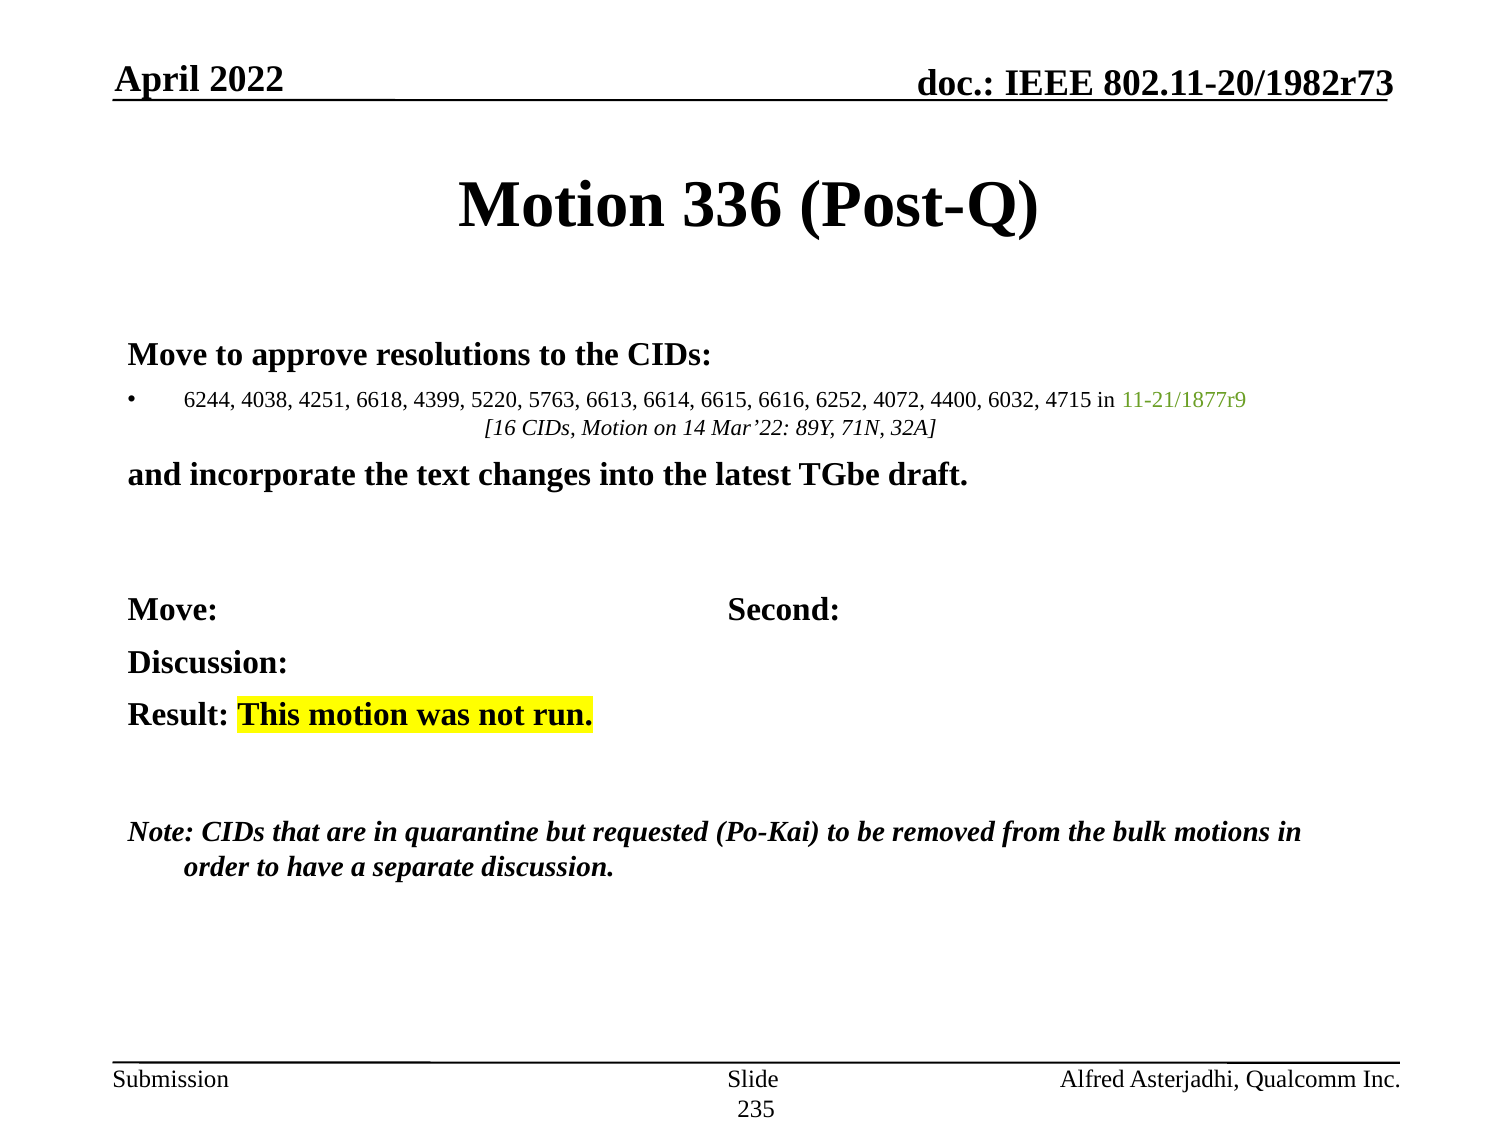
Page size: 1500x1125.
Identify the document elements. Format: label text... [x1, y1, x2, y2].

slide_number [114, 54, 423, 100]
slide_number Slide 235 [712, 1061, 800, 1123]
list Move to approve resolutions to the CIDs: 6244, 4038, 4251, 6618, 4399, 5220, 5763, 6613, 6614, 6615, 6616, 6252, 4072, 4400, 6032, 4715 in 11-21/1877r9 [16 CIDs, Motion on 14 Mar’22: 89Y, 71N, 32A] and incorporate the text changes into the latest TGbe draft. Move: Second: Discussion: Result: This motion was not run. Note: CIDs that are in quarantine but requested (Po-Kai) to be removed from the bulk motions in order to have a separate discussion. [112, 324, 1388, 1000]
title Motion 336 (Post-Q) [112, 112, 1388, 288]
footer Alfred Asterjadhi, Qualcomm Inc. [878, 1061, 1402, 1093]
